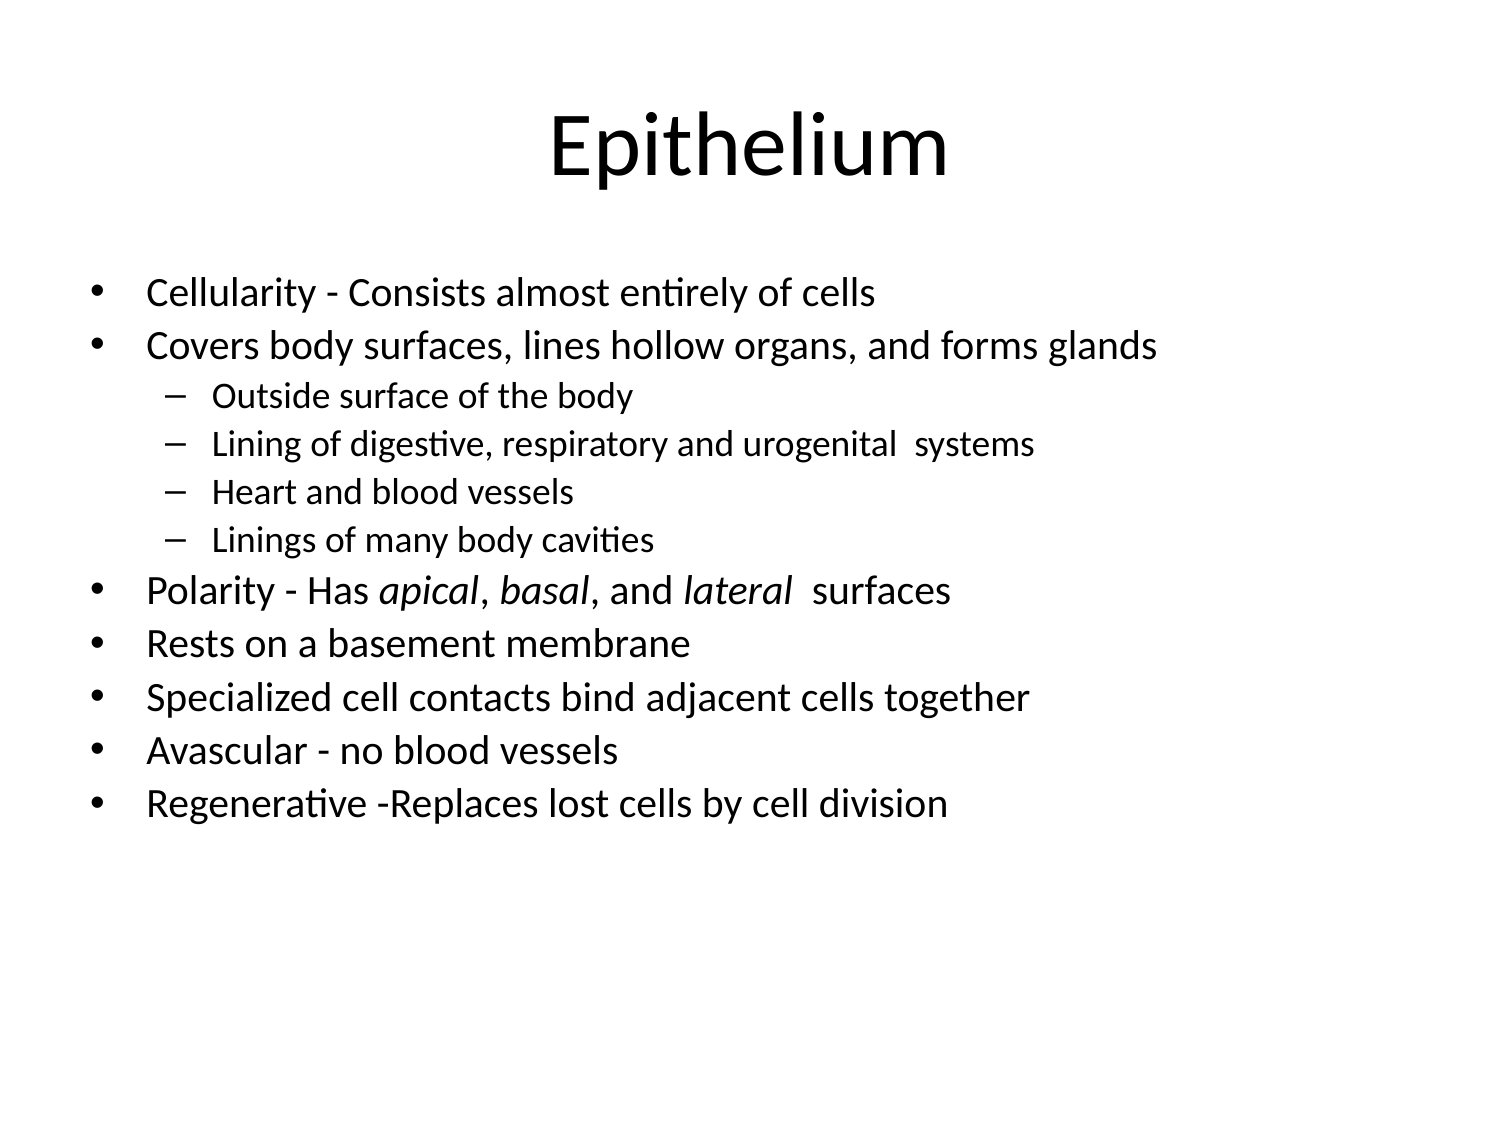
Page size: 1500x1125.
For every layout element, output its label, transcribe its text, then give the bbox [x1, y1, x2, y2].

list Cellularity - Consists almost entirely of cells Covers body surfaces, lines hollow organs, and forms glands Outside surface of the body Lining of digestive, respiratory and urogenital systems Heart and blood vessels Linings of many body cavities Polarity - Has apical, basal, and lateral surfaces Rests on a basement membrane Specialized cell contacts bind adjacent cells together Avascular - no blood vessels Regenerative -Replaces lost cells by cell division [75, 262, 1425, 1005]
title Epithelium [75, 45, 1425, 233]
